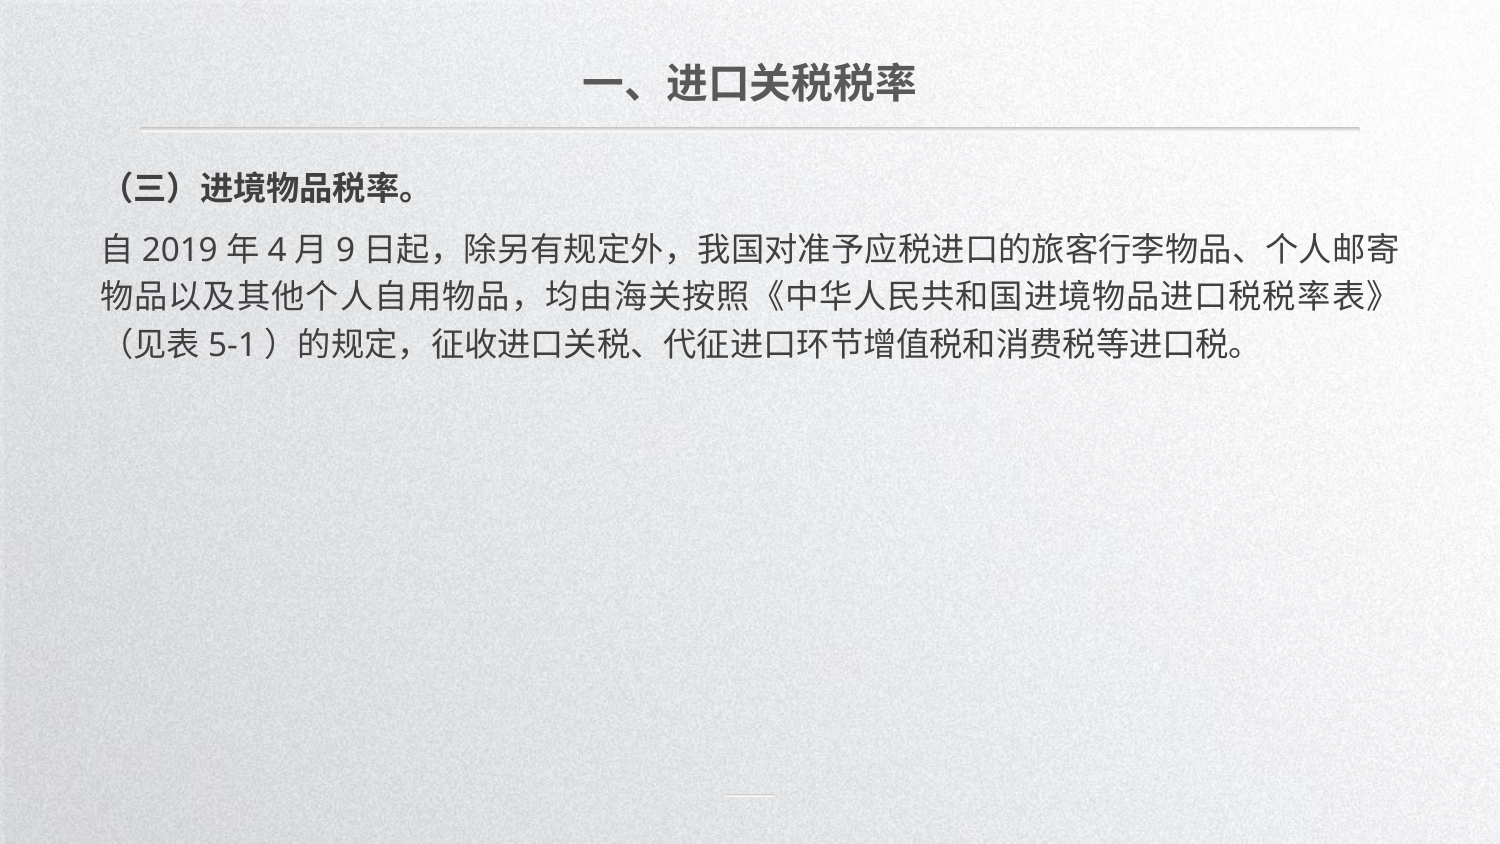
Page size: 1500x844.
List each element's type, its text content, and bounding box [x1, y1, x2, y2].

text_box （三）进境物品税率。 自2019年4月9日起，除另有规定外，我国对准予应税进口的旅客行李物品、个人邮寄物品以及其他个人自用物品，均由海关按照《中华人民共和国进境物品进口税税率表》（见表5-1）的规定，征收进口关税、代征进口环节增值税和消费税等进口税。 [100, 159, 1400, 364]
text_box 一、进口关税税率 [460, 50, 1039, 112]
picture [0, 0, 1500, 844]
